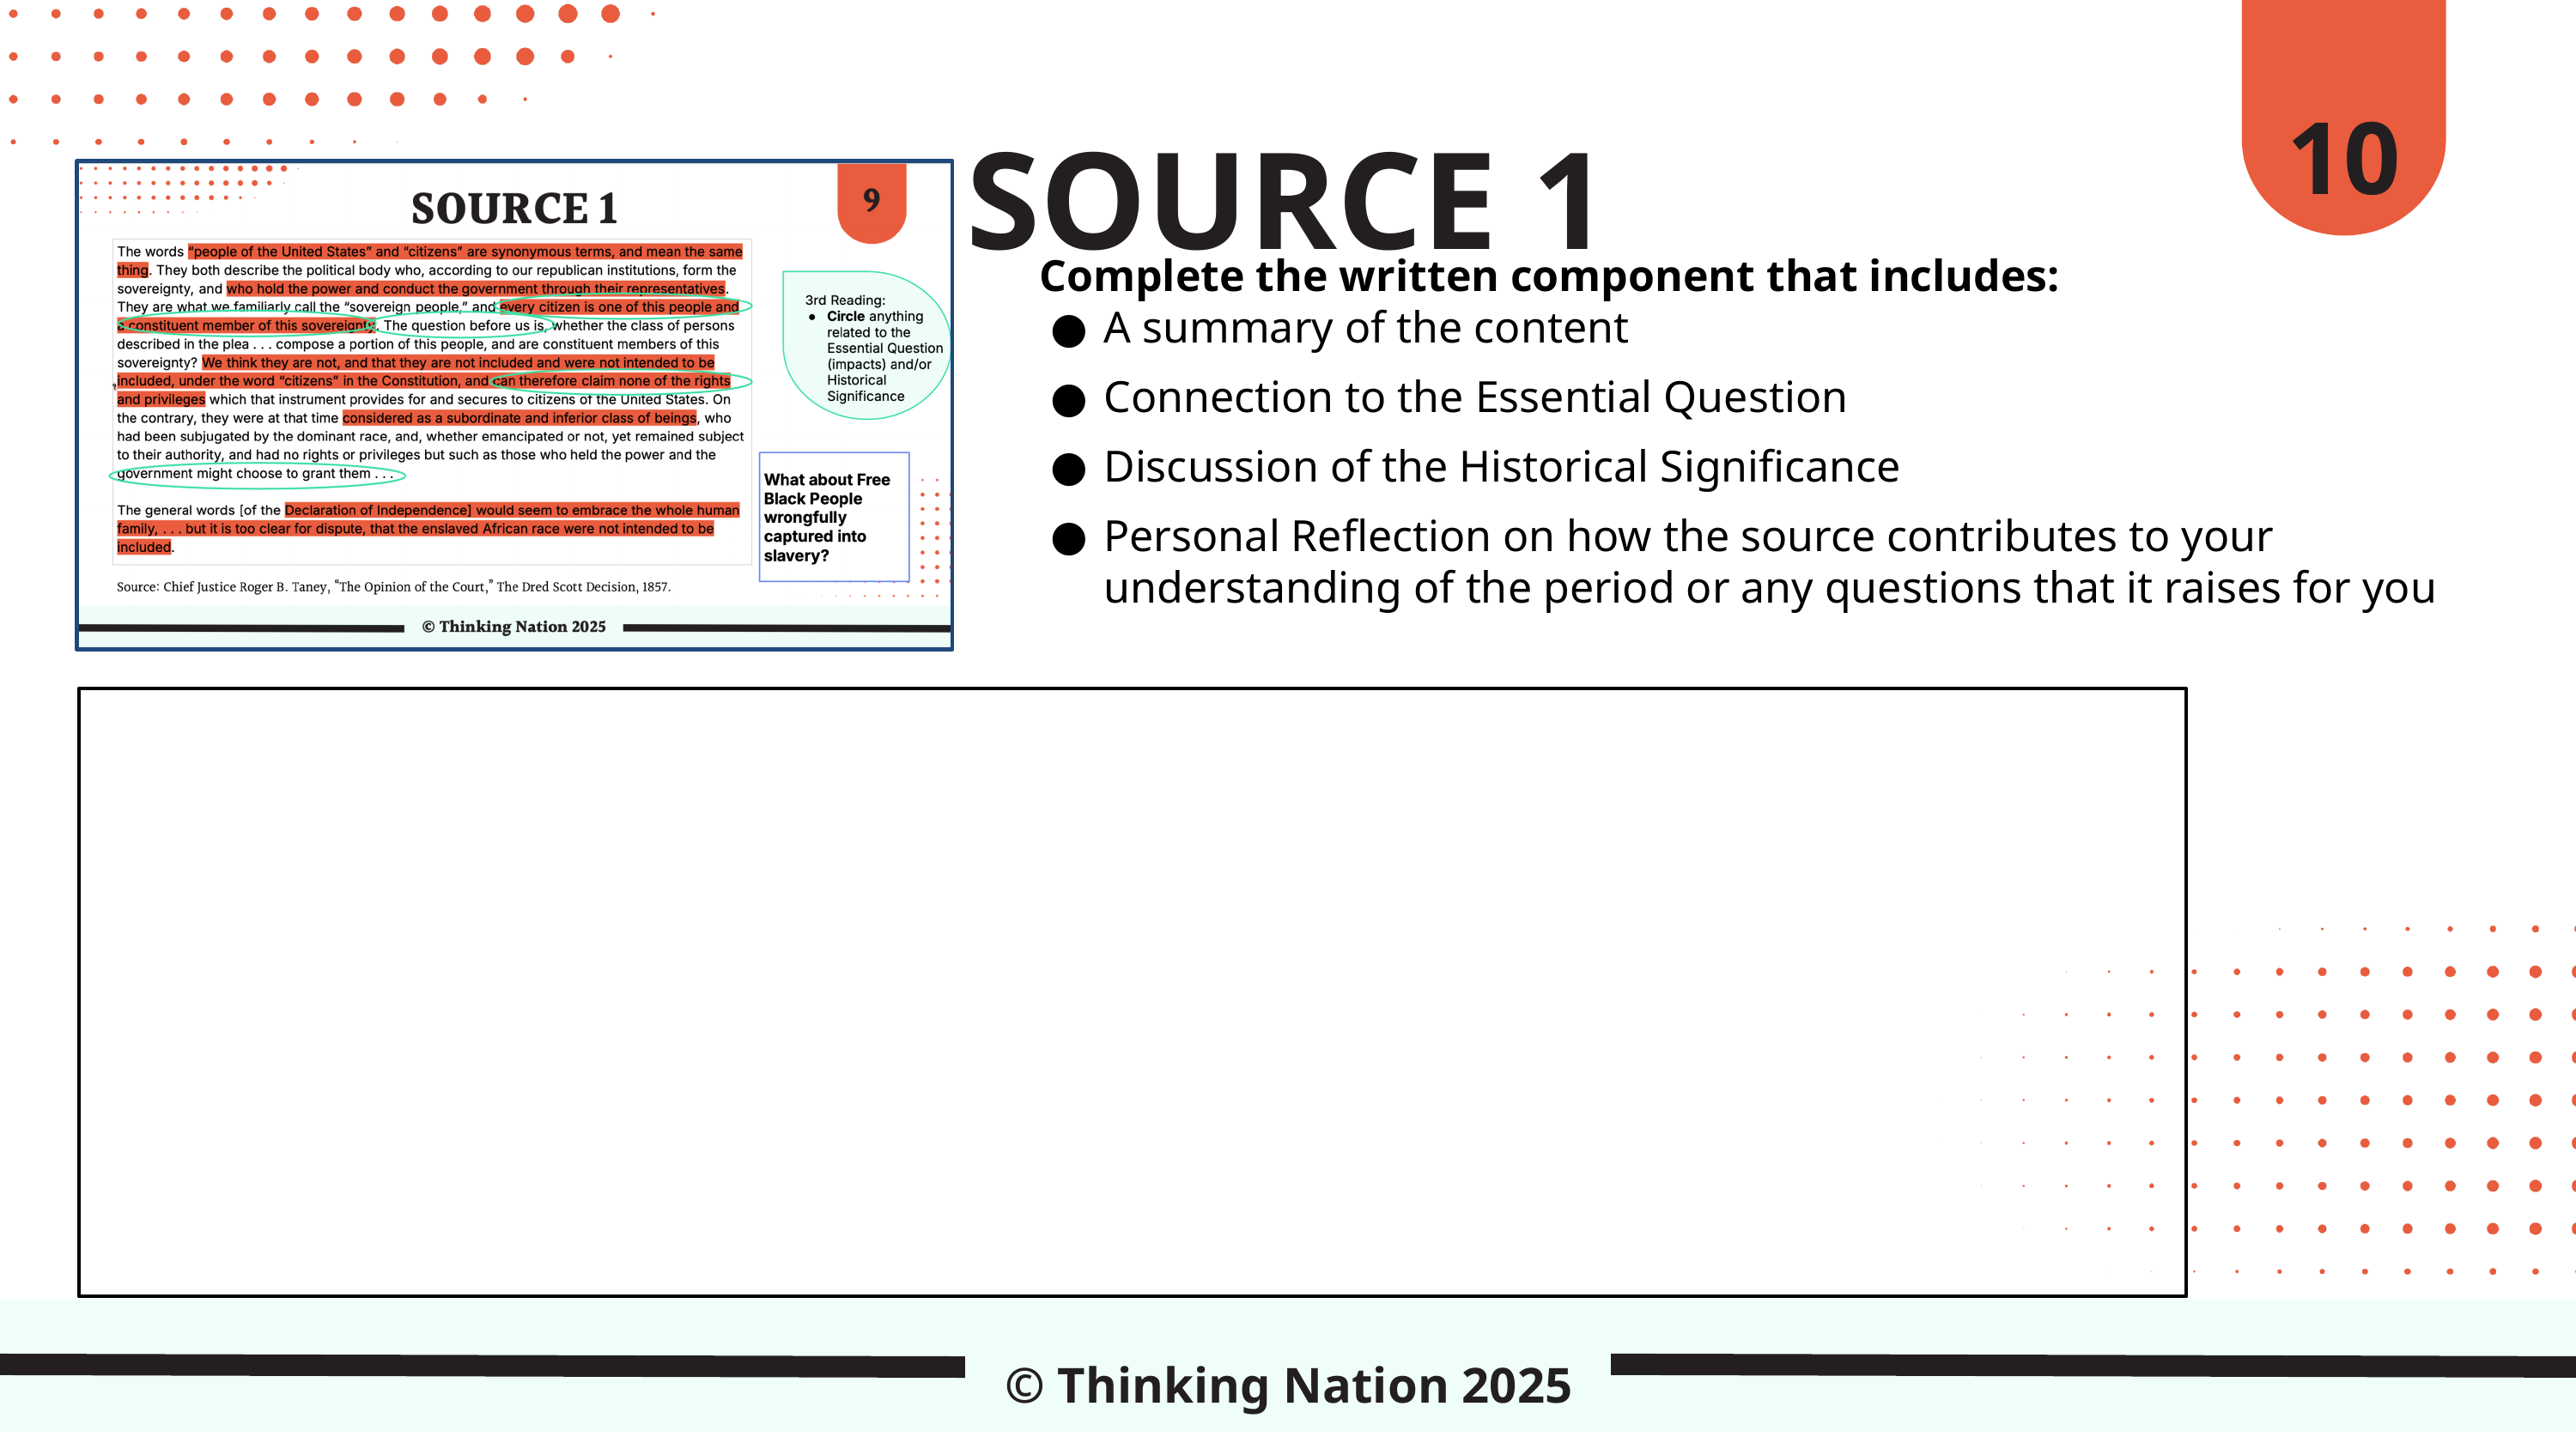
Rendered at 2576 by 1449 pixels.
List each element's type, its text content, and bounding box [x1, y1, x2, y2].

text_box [0, 1299, 2576, 1433]
text_box [78, 688, 2187, 1297]
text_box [2233, 0, 2455, 236]
text_box [2187, 925, 2576, 1275]
text_box SOURCE 1 [506, 51, 2070, 276]
text_box [0, 0, 660, 145]
picture [78, 162, 951, 648]
text_box Complete the written component that includes: A summary of the content Connection to the Essential Question Discussion of the Historical Significance Personal Reflection on how the source contributes to your understanding of the period or any questions that it raises for you [1026, 235, 2454, 660]
